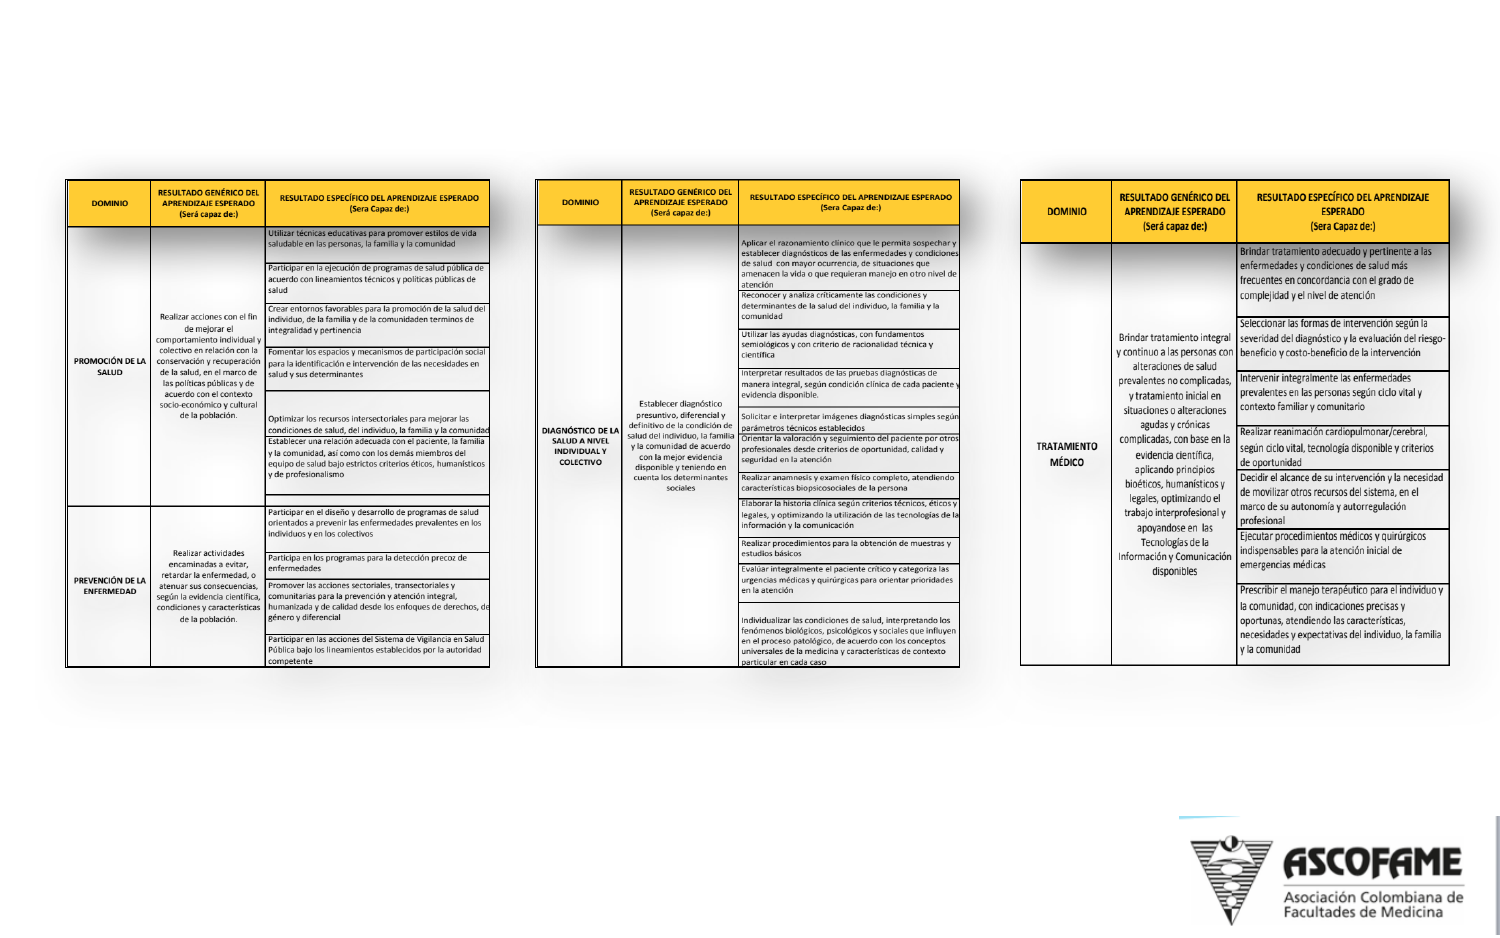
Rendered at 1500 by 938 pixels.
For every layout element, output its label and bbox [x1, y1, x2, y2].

picture [1179, 815, 1500, 935]
picture [1017, 179, 1456, 681]
picture [535, 179, 960, 668]
picture [65, 179, 490, 668]
